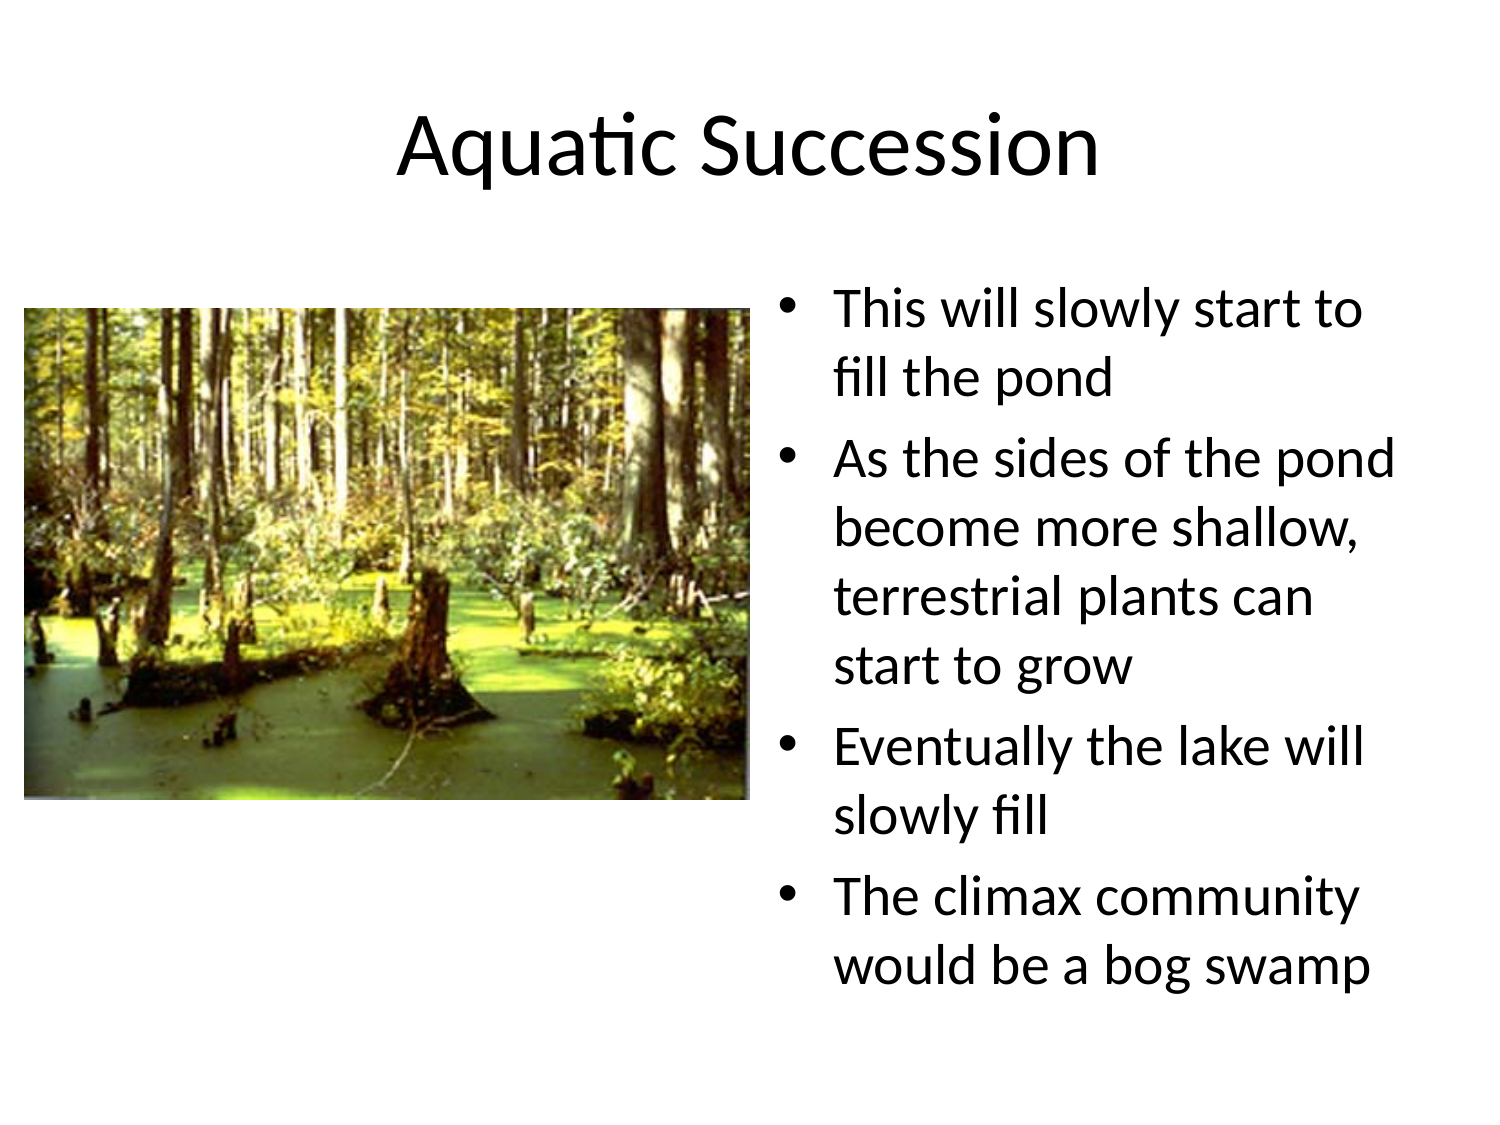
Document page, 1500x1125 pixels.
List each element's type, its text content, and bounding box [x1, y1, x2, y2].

title Aquatic Succession [75, 45, 1425, 233]
list This will slowly start to fill the pond As the sides of the pond become more shallow, terrestrial plants can start to grow Eventually the lake will slowly fill The climax community would be a bog swamp [762, 262, 1425, 1005]
picture [24, 308, 751, 801]
